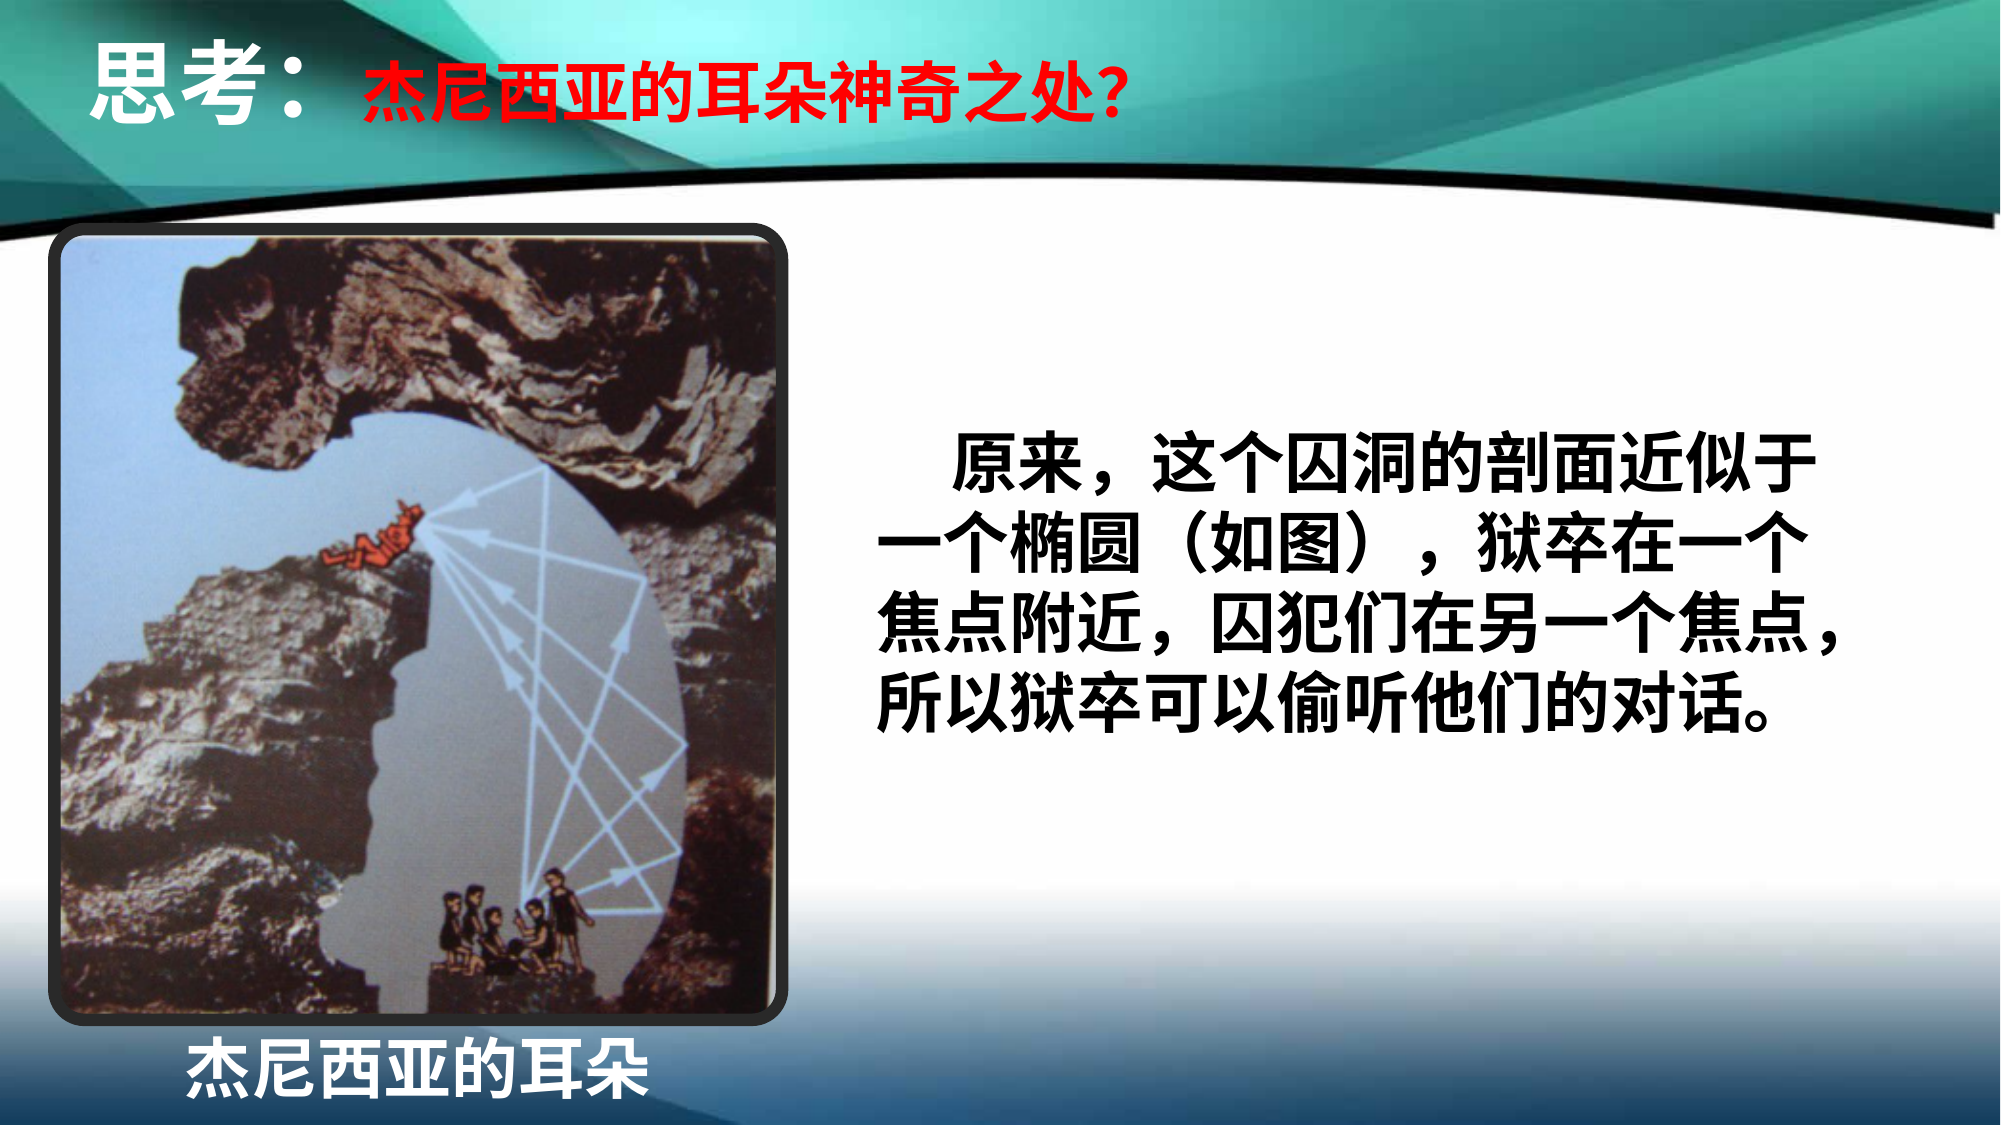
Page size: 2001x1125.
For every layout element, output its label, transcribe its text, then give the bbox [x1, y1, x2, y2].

title 思考：杰尼西亚的耳朵神奇之处？ [71, 41, 1873, 230]
text_box 杰尼西亚的耳朵 [169, 1020, 667, 1115]
text_box 原来，这个囚洞的剖面近似于一个椭圆（如图），狱卒在一个焦点附近，囚犯们在另一个焦点，所以狱卒可以偷听他们的对话。 [861, 413, 1853, 749]
picture [0, 0, 2001, 1125]
